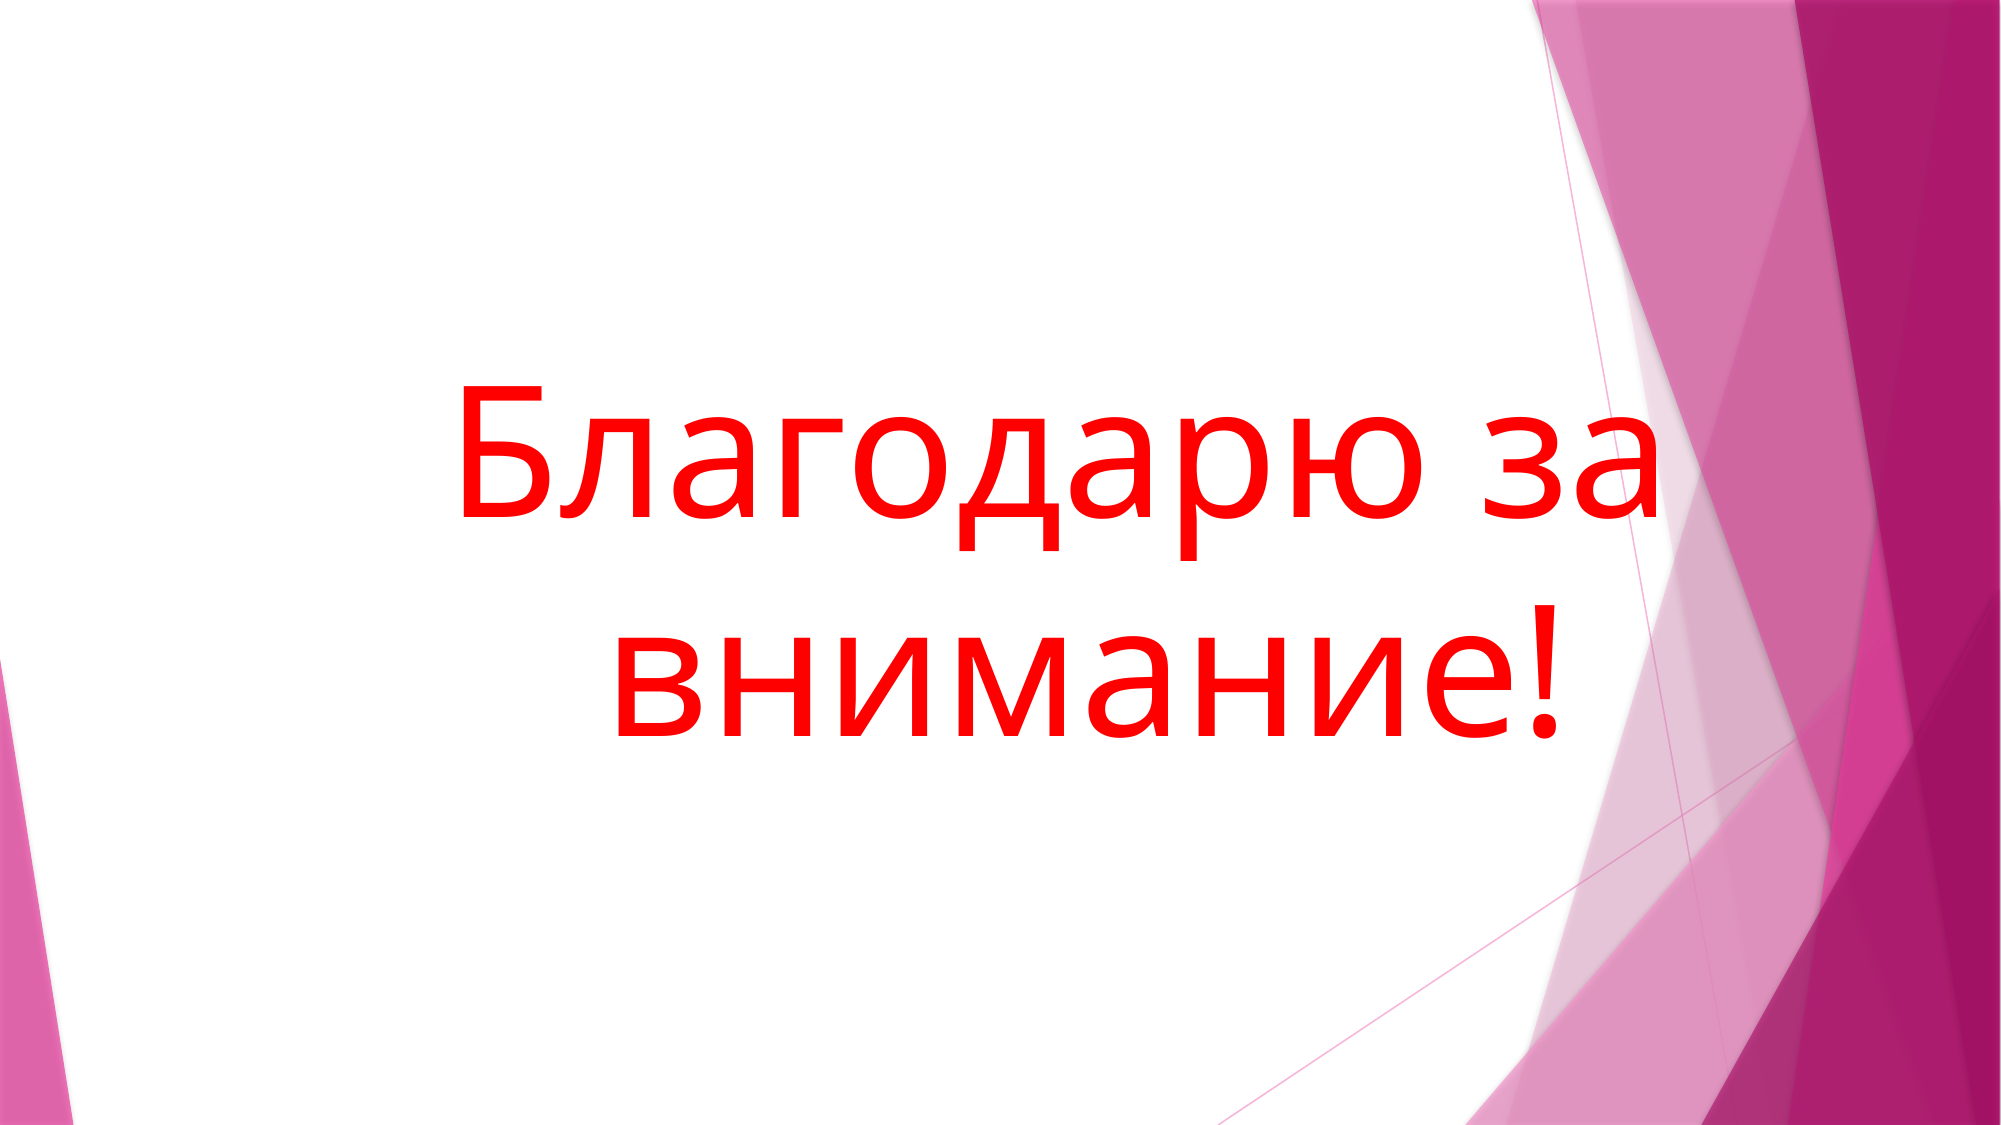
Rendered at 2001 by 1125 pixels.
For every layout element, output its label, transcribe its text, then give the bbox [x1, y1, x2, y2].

list Благодарю за внимание! [149, 326, 1969, 970]
